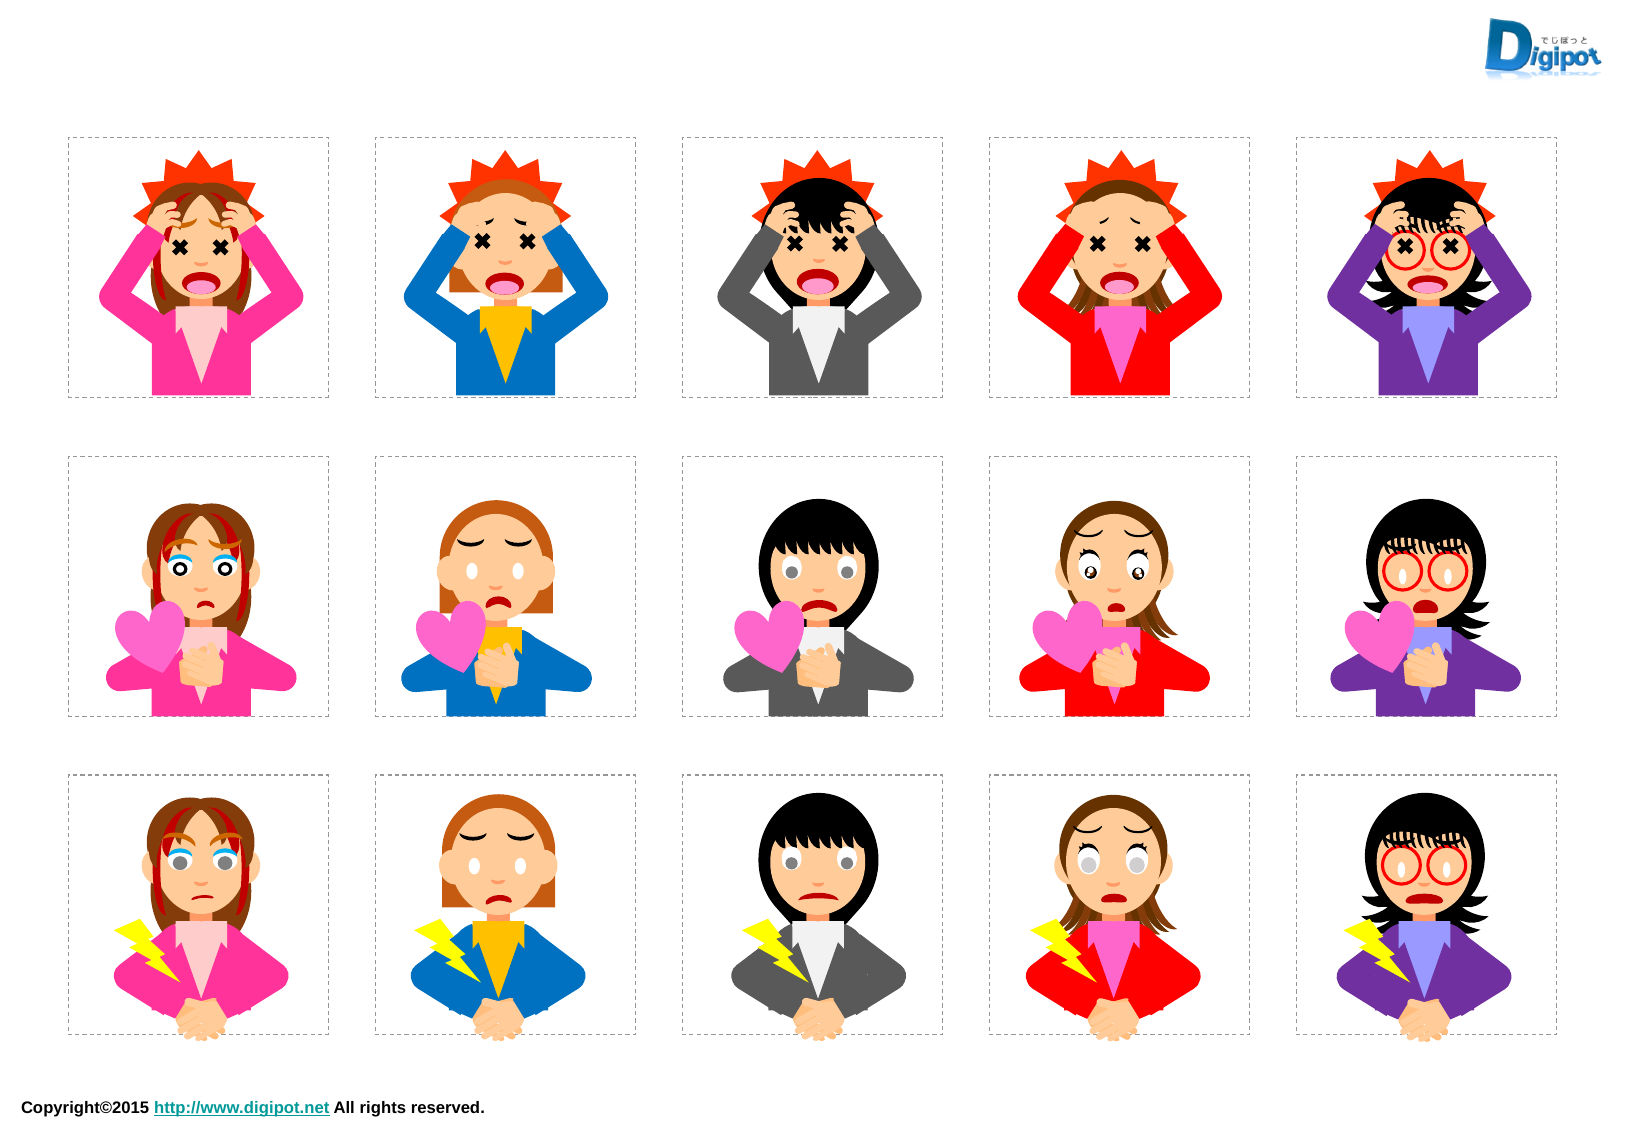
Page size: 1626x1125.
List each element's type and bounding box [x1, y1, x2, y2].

text_box [718, 149, 921, 396]
text_box [410, 793, 586, 1039]
text_box [405, 149, 607, 396]
text_box [1328, 149, 1531, 396]
text_box [1018, 149, 1221, 396]
text_box [1327, 498, 1524, 717]
text_box [113, 797, 289, 1039]
text_box [398, 499, 595, 717]
picture [1485, 18, 1602, 82]
text_box [100, 149, 303, 396]
text_box [1025, 794, 1202, 1039]
text_box [720, 498, 917, 717]
text_box [103, 503, 300, 717]
text_box [731, 792, 907, 1039]
text_box [1336, 792, 1512, 1040]
text_box [1016, 500, 1213, 717]
